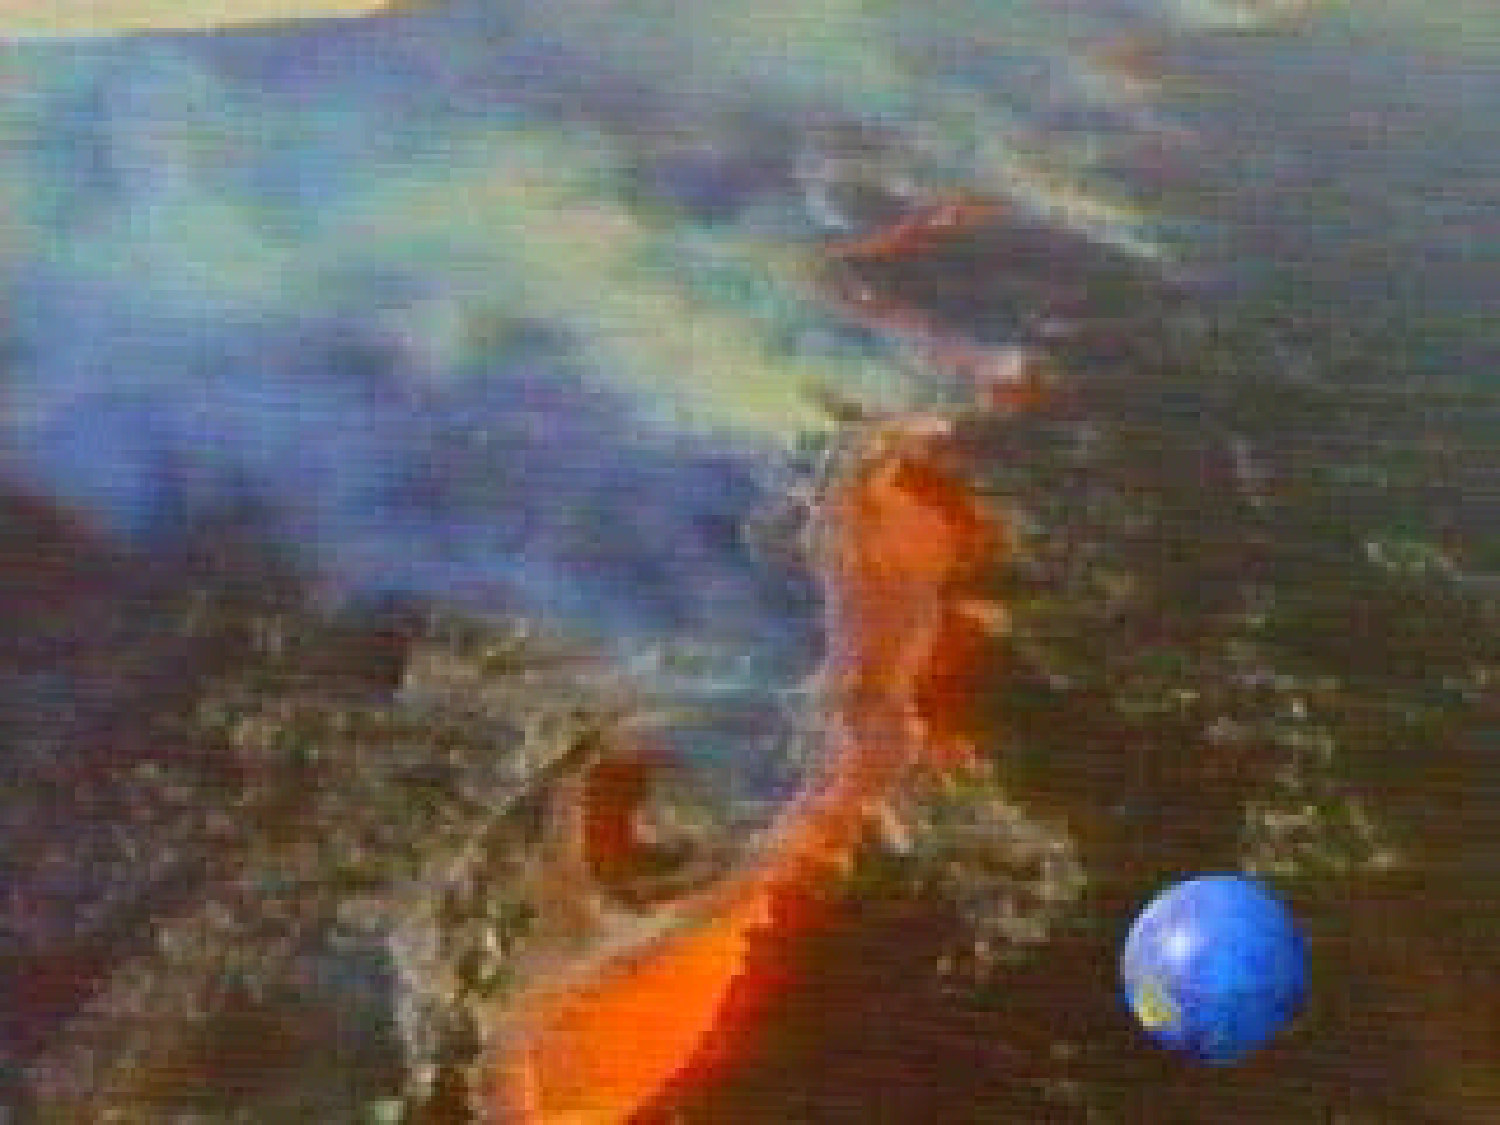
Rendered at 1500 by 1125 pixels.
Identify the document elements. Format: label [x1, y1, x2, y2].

list [0, 0, 1500, 1125]
